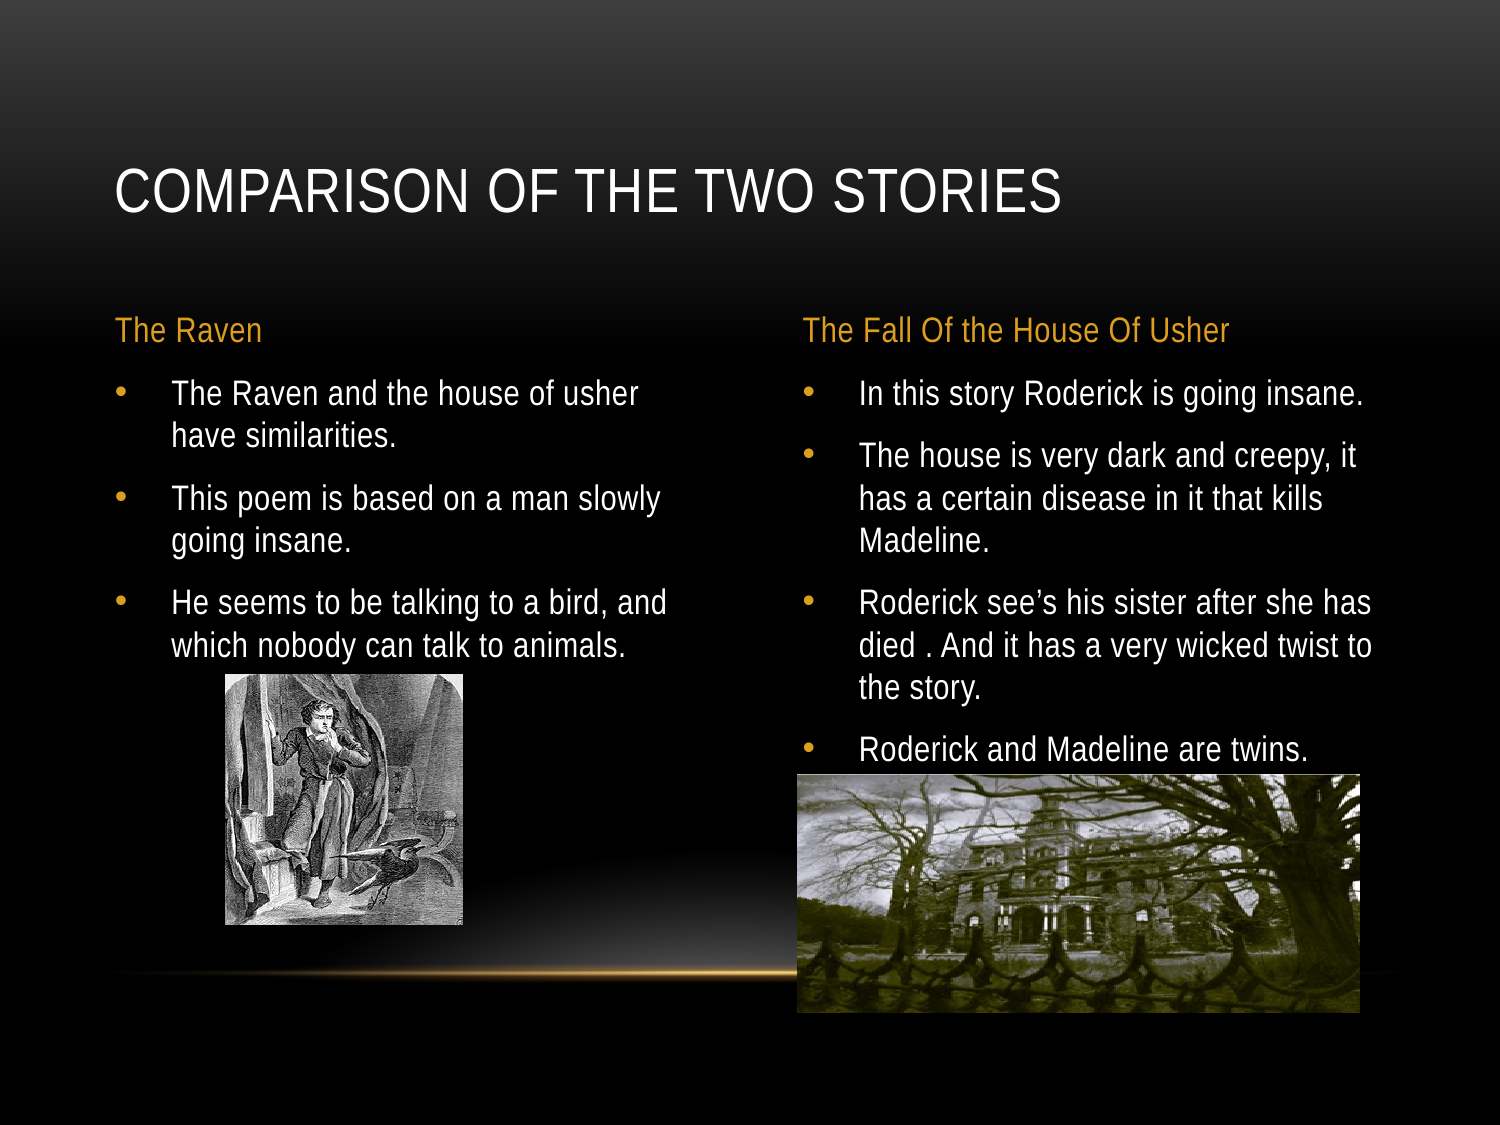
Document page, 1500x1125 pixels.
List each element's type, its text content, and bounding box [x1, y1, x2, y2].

list The Fall Of the House Of Usher [787, 262, 1400, 357]
list The Raven [99, 262, 713, 357]
picture [0, 0, 1500, 1125]
list The Raven and the house of usher have similarities. This poem is based on a man slowly going insane. He seems to be talking to a bird, and which nobody can talk to animals. [99, 362, 713, 938]
title Comparison of the two stories [99, 45, 1400, 233]
list In this story Roderick is going insane. The house is very dark and creepy, it has a certain disease in it that kills Madeline. Roderick see’s his sister after she has died . And it has a very wicked twist to the story. Roderick and Madeline are twins. [787, 362, 1400, 938]
